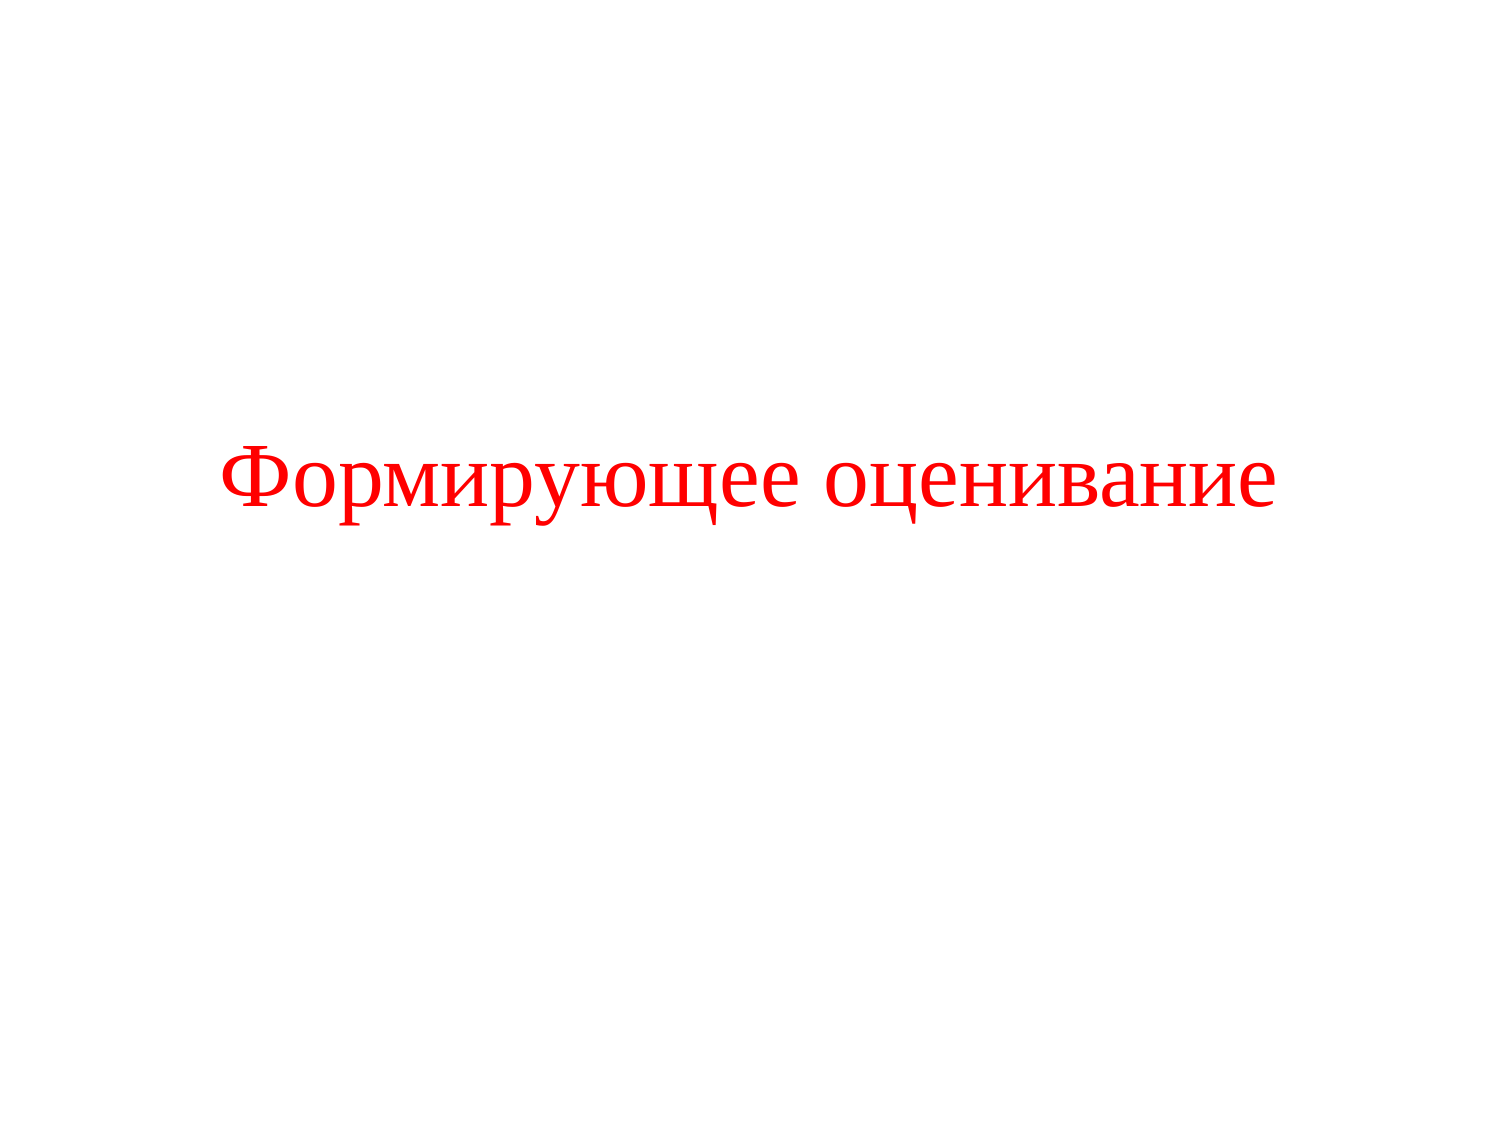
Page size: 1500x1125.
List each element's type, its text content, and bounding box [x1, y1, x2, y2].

title Формирующее оценивание [112, 349, 1388, 591]
